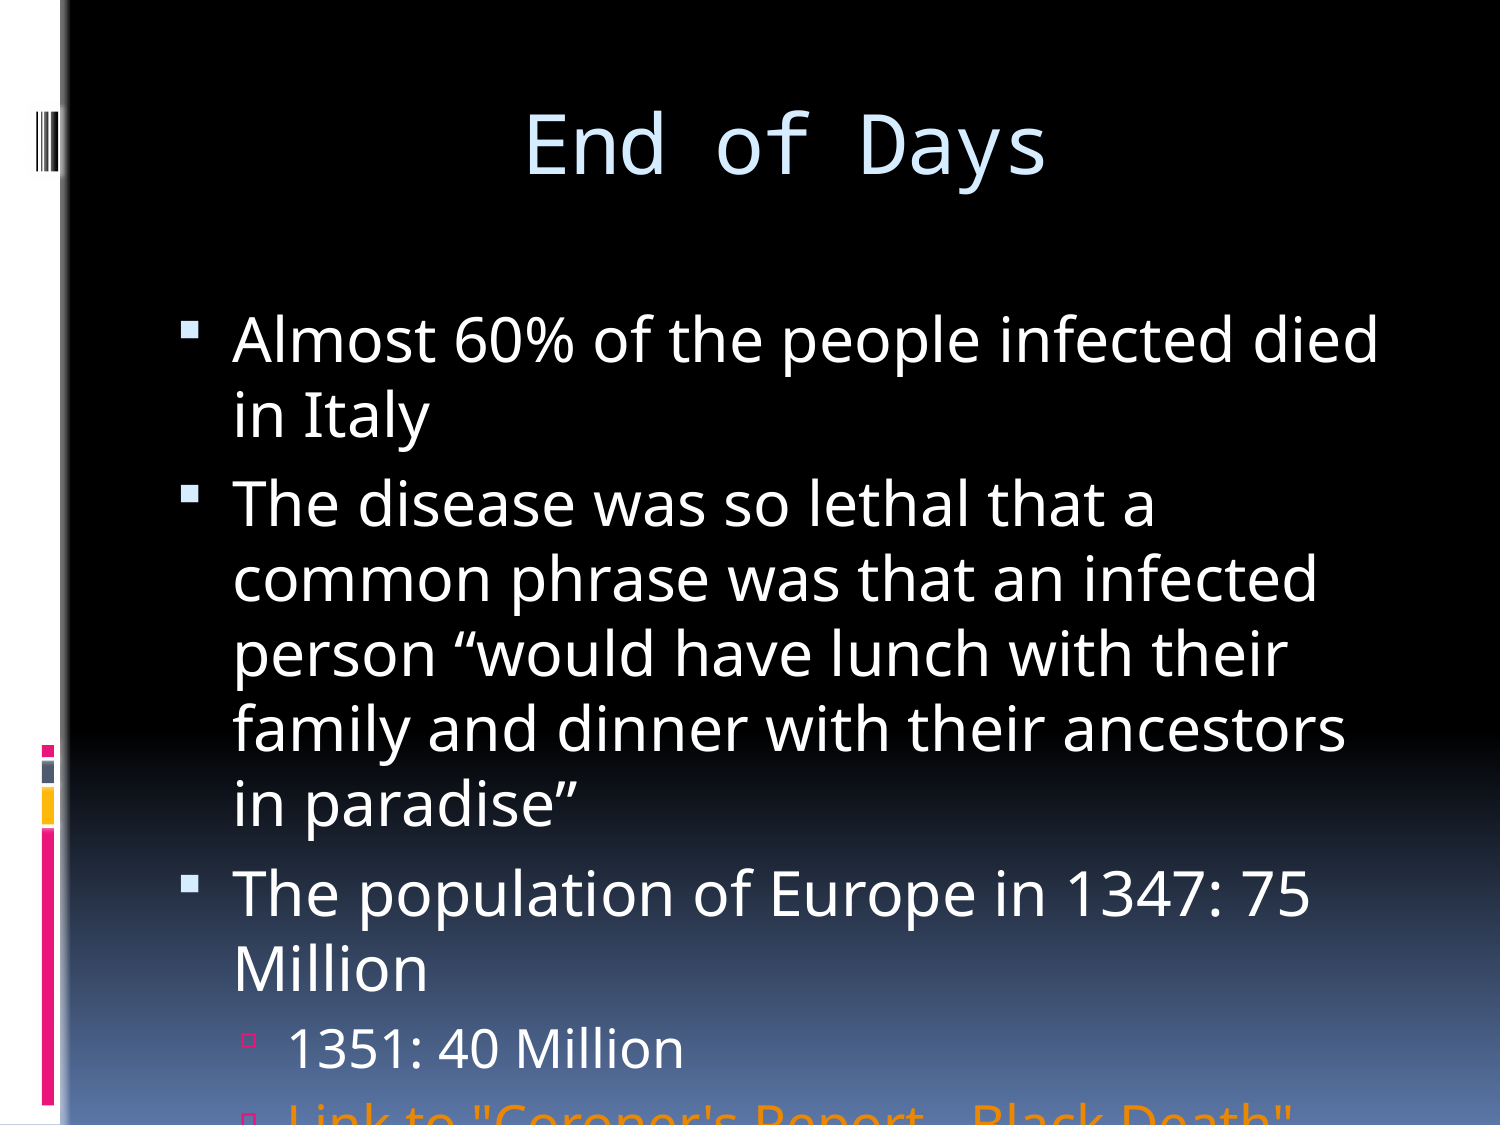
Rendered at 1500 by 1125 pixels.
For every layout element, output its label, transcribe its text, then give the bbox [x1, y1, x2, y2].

title End of Days [150, 83, 1425, 234]
list Almost 60% of the people infected died in Italy The disease was so lethal that a common phrase was that an infected person “would have lunch with their family and dinner with their ancestors in paradise” The population of Europe in 1347: 75 Million 1351: 40 Million Link to "Coroner's Report - Black Death" [150, 292, 1425, 1043]
